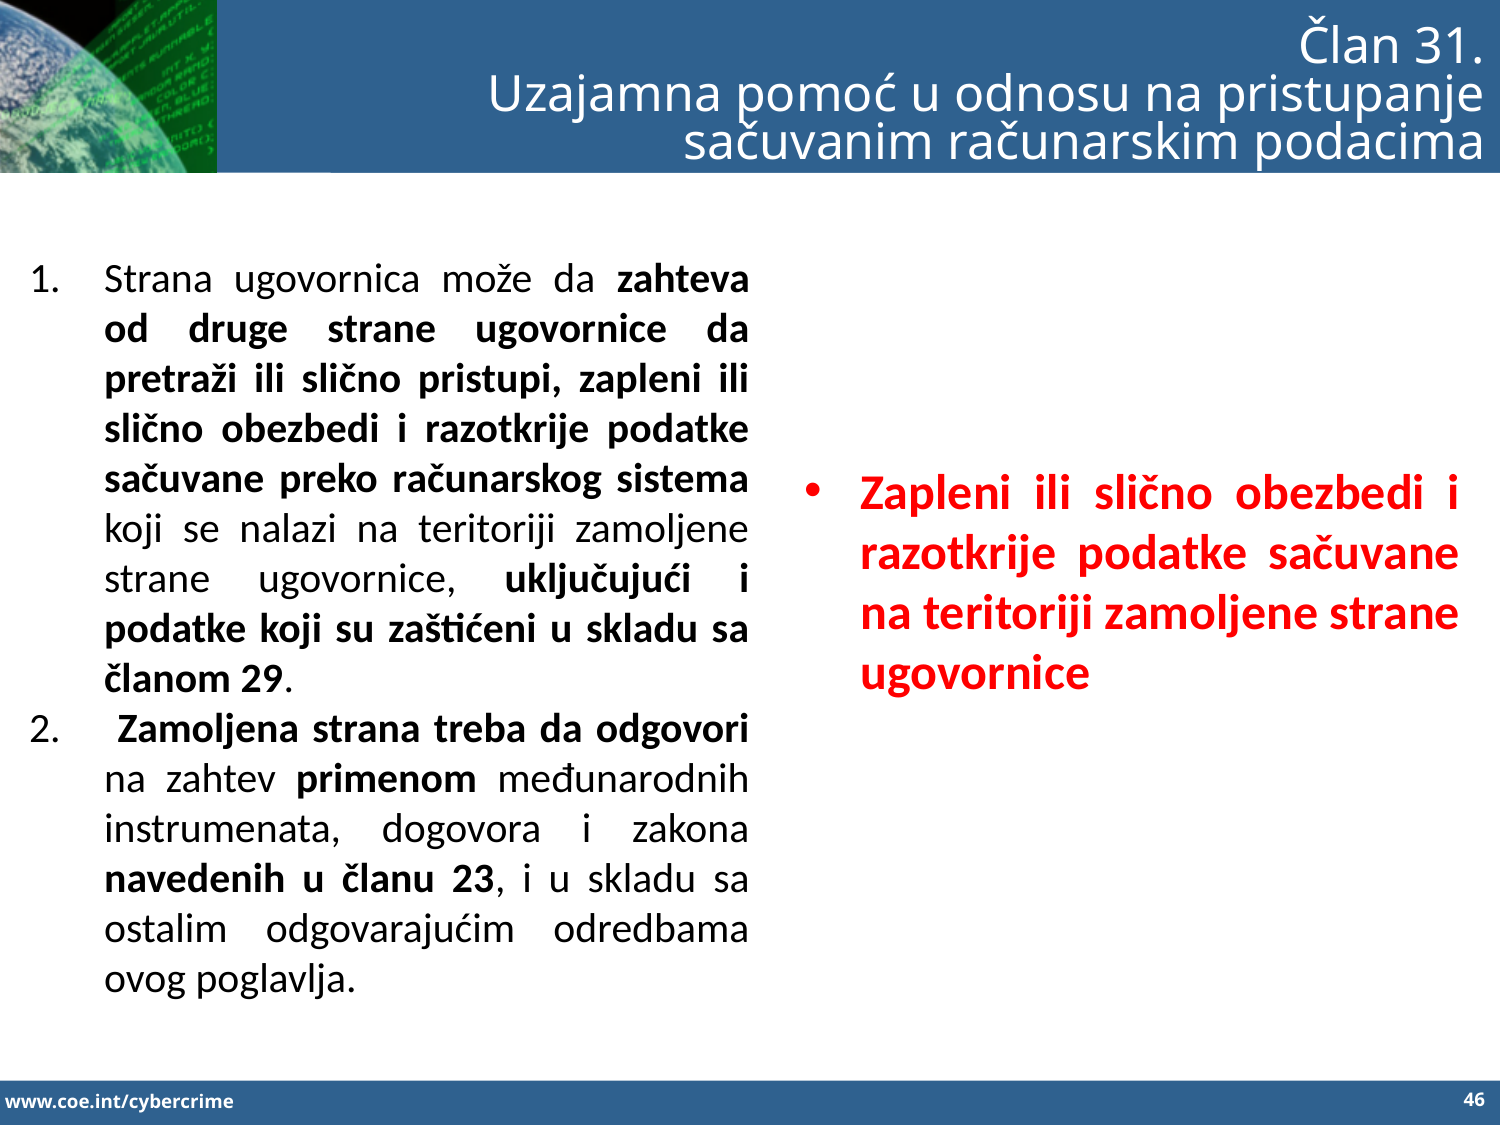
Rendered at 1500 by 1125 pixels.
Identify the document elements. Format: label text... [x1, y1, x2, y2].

text_box Zapleni ili slično obezbedi i razotkrije podatke sačuvane na teritoriji zamoljene strane ugovornice [789, 451, 1476, 707]
text_box Strana ugovornica može da zahteva od druge strane ugovornice da pretraži ili slično pristupi, zapleni ili slično obezbedi i razotkrije podatke sačuvane preko računarskog sistema koji se nalazi na teritoriji zamoljene strane ugovornice, uključujući i podatke koji su zaštićeni u skladu sa članom 29. Zamoljena strana treba da odgovori na zahtev primenom međunarodnih instrumenata, dogovora i zakona navedenih u članu 23, i u skladu sa ostalim odgovarajućim odredbama ovog poglavlja. [14, 243, 765, 1009]
slide_number 46 [1149, 1079, 1500, 1125]
text_box Član 31. Uzajamna pomoć u odnosu na pristupanje sačuvanim računarskim podacima [329, 20, 1500, 174]
picture [0, 1, 217, 173]
